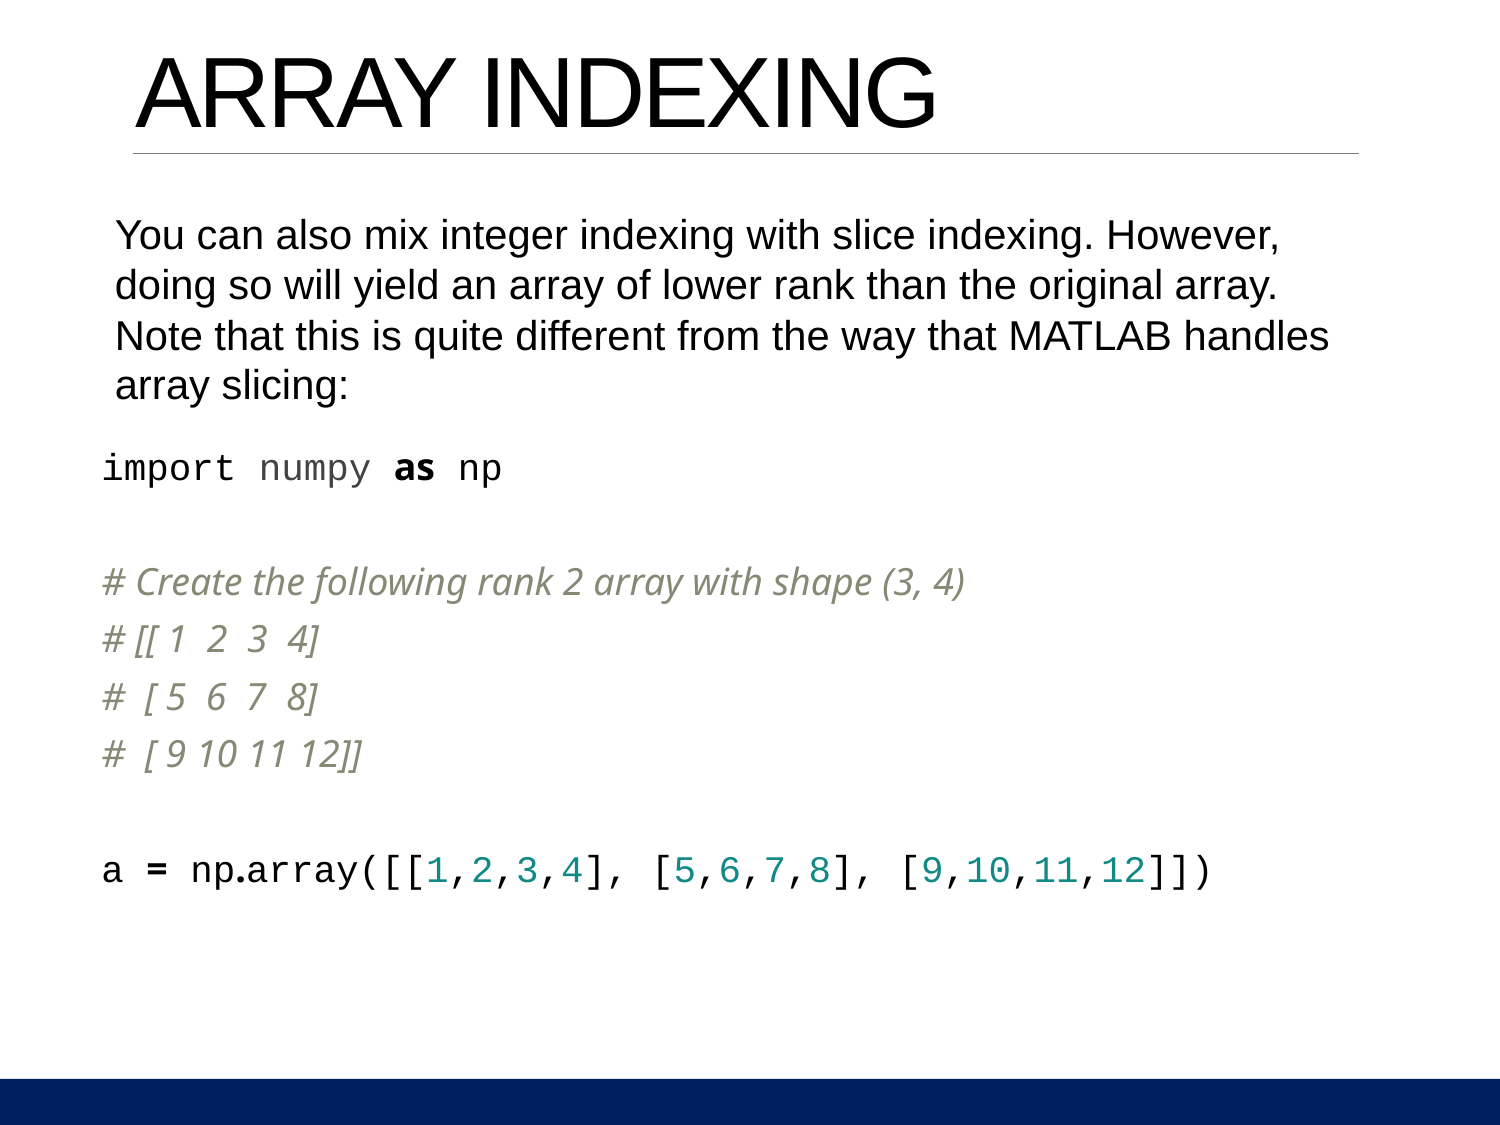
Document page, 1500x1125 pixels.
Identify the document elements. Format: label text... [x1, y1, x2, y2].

title ARRAY INDEXING [132, 24, 1359, 200]
text_box import numpy as np # Create the following rank 2 array with shape (3, 4) # [[ 1 2 3 4] # [ 5 6 7 8] # [ 9 10 11 12]] a = np.array([[1,2,3,4], [5,6,7,8], [9,10,11,12]]) [99, 417, 1467, 891]
text_box You can also mix integer indexing with slice indexing. However, doing so will yield an array of lower rank than the original array. Note that this is quite different from the way that MATLAB handles array slicing: [99, 200, 1392, 416]
